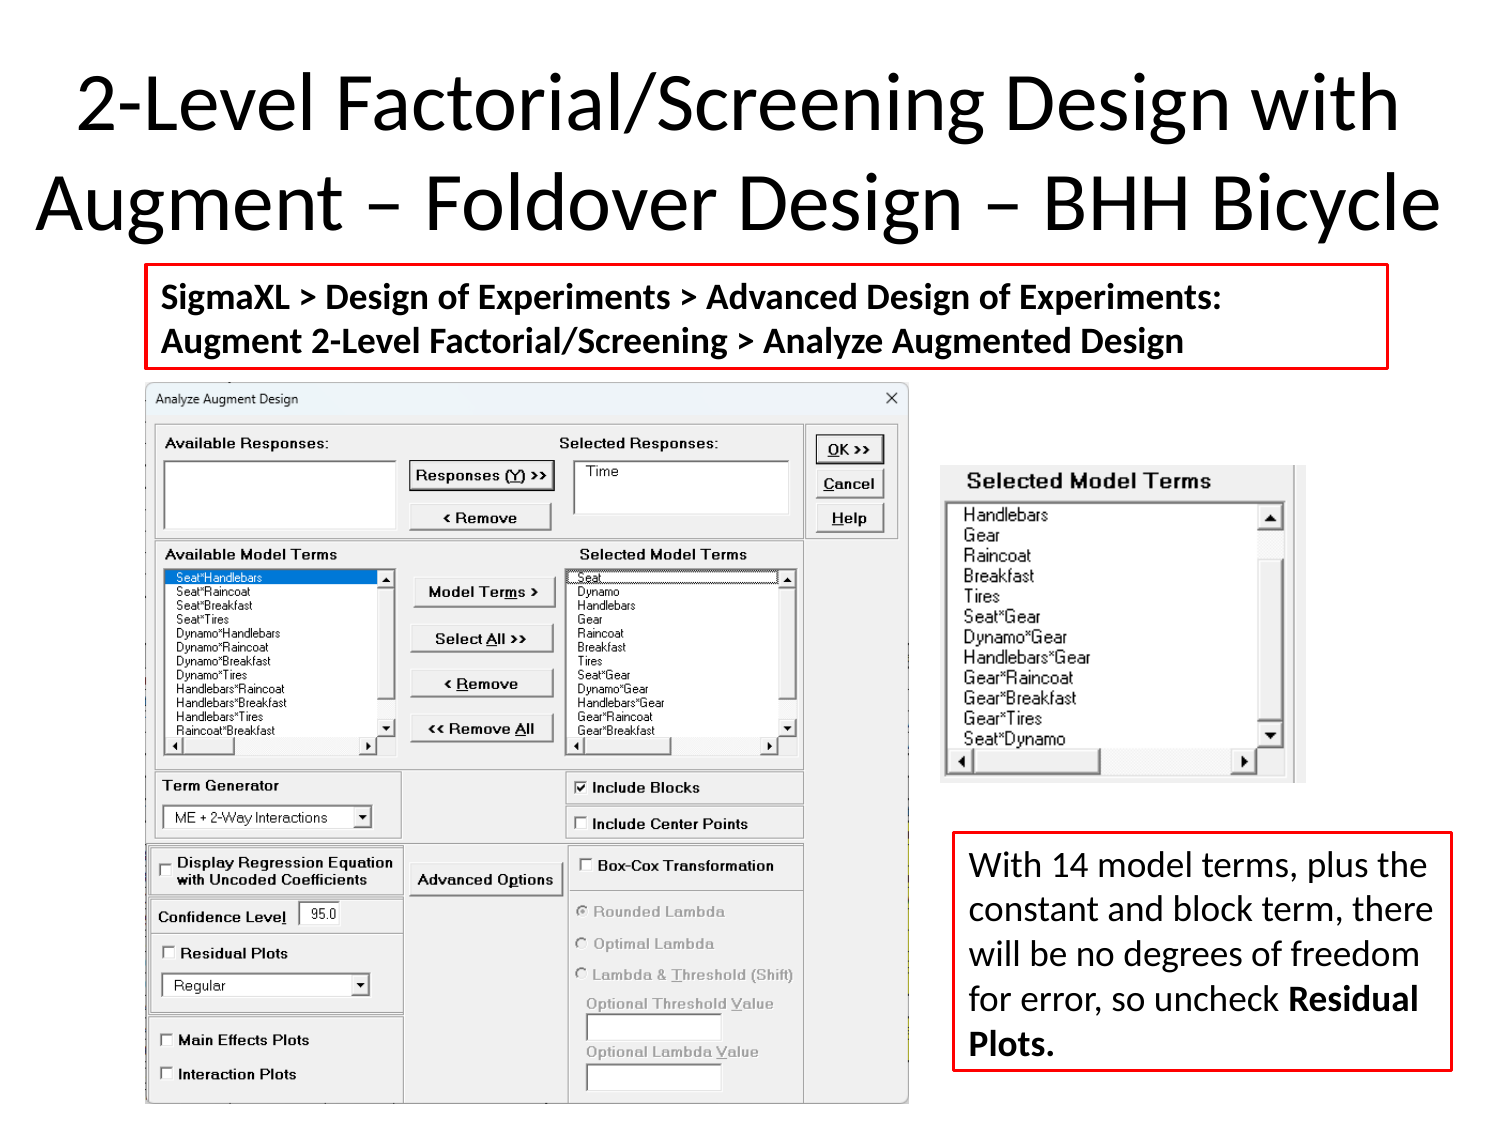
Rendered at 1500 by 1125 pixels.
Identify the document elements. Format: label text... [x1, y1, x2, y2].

picture [940, 465, 1307, 784]
picture [145, 382, 909, 1104]
text_box SigmaXL > Design of Experiments > Advanced Design of Experiments: Augment 2-Level Factorial/Screening > Analyze Augmented Design [145, 264, 1388, 369]
title 2-Level Factorial/Screening Design with Augment – Foldover Design – BHH Bicycle [0, 39, 1500, 153]
text_box With 14 model terms, plus the constant and block term, there will be no degrees of freedom for error, so uncheck Residual Plots. [953, 832, 1452, 1071]
